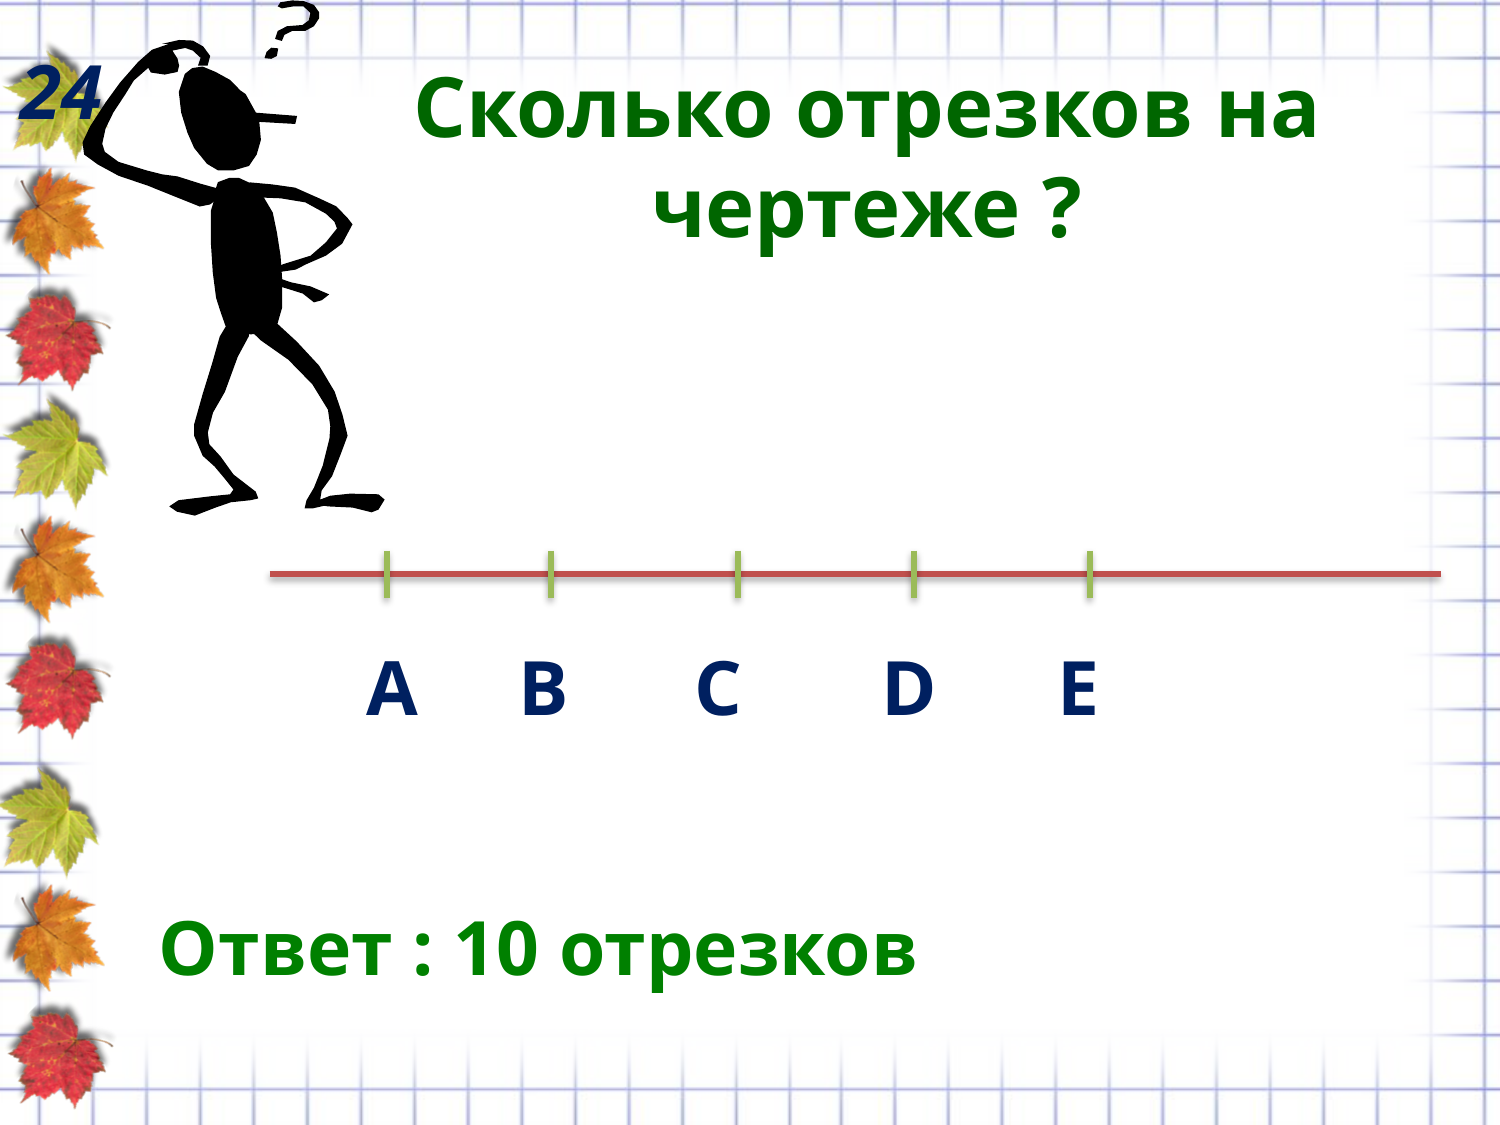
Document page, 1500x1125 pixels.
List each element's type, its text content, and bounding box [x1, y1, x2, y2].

text_box В [503, 632, 610, 738]
text_box D [867, 632, 973, 738]
text_box Сколько отрезков на чертеже ? [390, 46, 1383, 262]
text_box Ответ : 10 отрезков [135, 893, 1459, 998]
text_box Е [1042, 632, 1149, 738]
text_box Ответ: 3131 , 5252 - всего 2 числа. [118, 41, 1460, 1085]
text_box [118, 33, 1468, 1093]
text_box 24 [5, 36, 76, 142]
picture [0, 0, 1500, 1125]
text_box 2 [118, 38, 1463, 1088]
text_box С [679, 632, 786, 738]
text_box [118, 23, 1478, 1103]
text_box А [351, 632, 457, 738]
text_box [118, 29, 1472, 1097]
